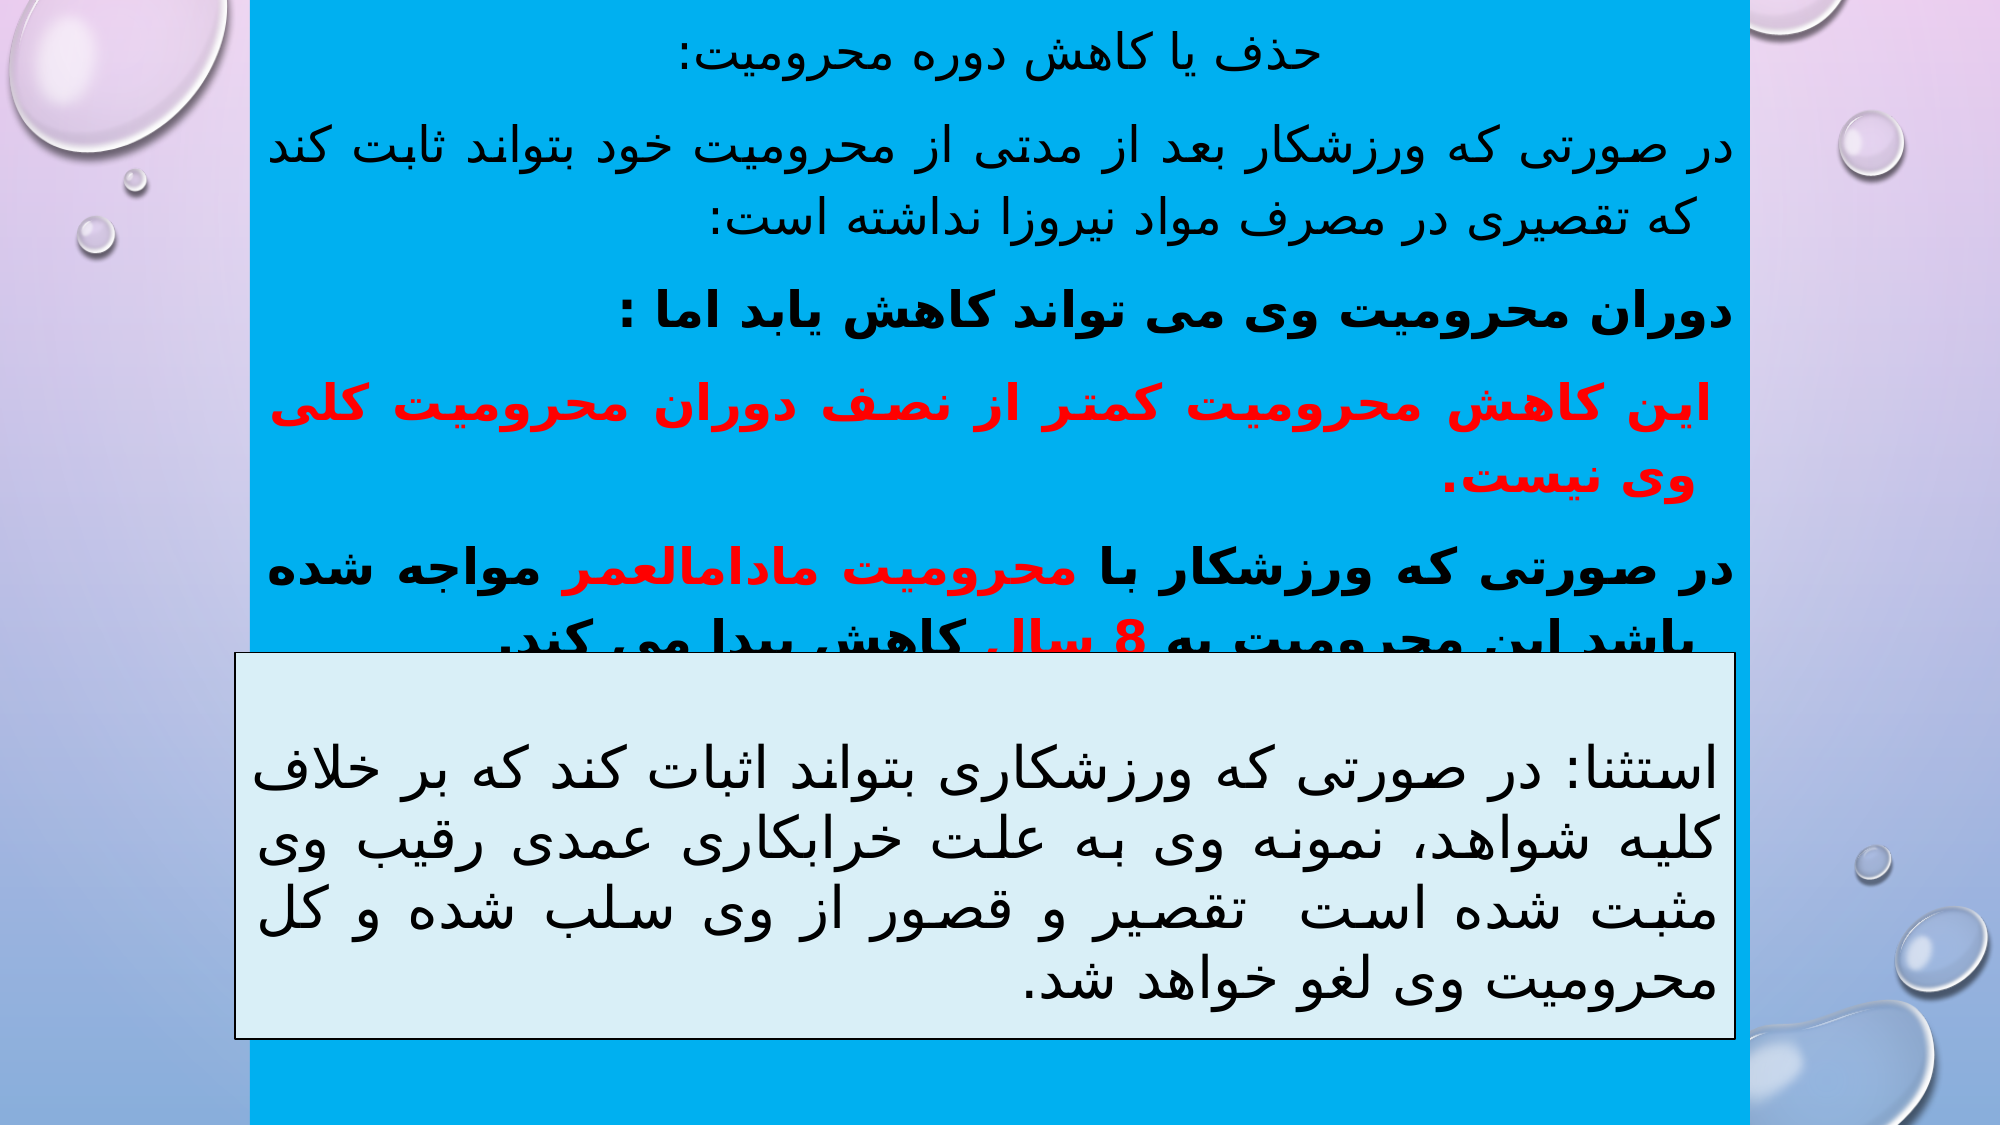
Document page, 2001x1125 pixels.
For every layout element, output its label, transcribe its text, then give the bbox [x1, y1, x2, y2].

picture [1751, 0, 2000, 1125]
list حذف یا کاهش دوره محرومیت: در صورتی که ورزشکار بعد از مدتی از محرومیت خود بتواند ثابت کند که تقصیری در مصرف مواد نیروزا نداشته است: دوران محرومیت وی می تواند کاهش یابد اما : این کاهش محرومیت کمتر از نصف دوران محرومیت کلی وی نیست. در صورتی که ورزشکار با محرومیت مادامالعمر مواجه شده باشد این محرومیت به 8 سال کاهش پیدا می کند. [249, 0, 1750, 1125]
text_box استثنا: در صورتی که ورزشکاری بتواند اثبات کند که بر خلاف کلیه شواهد، نمونه وی به علت خرابکاری عمدی رقیب وی مثبت شده است تقصیر و قصور از وی سلب شده و کل محرومیت وی لغو خواهد شد. [234, 652, 1735, 1040]
picture [0, 0, 249, 1125]
